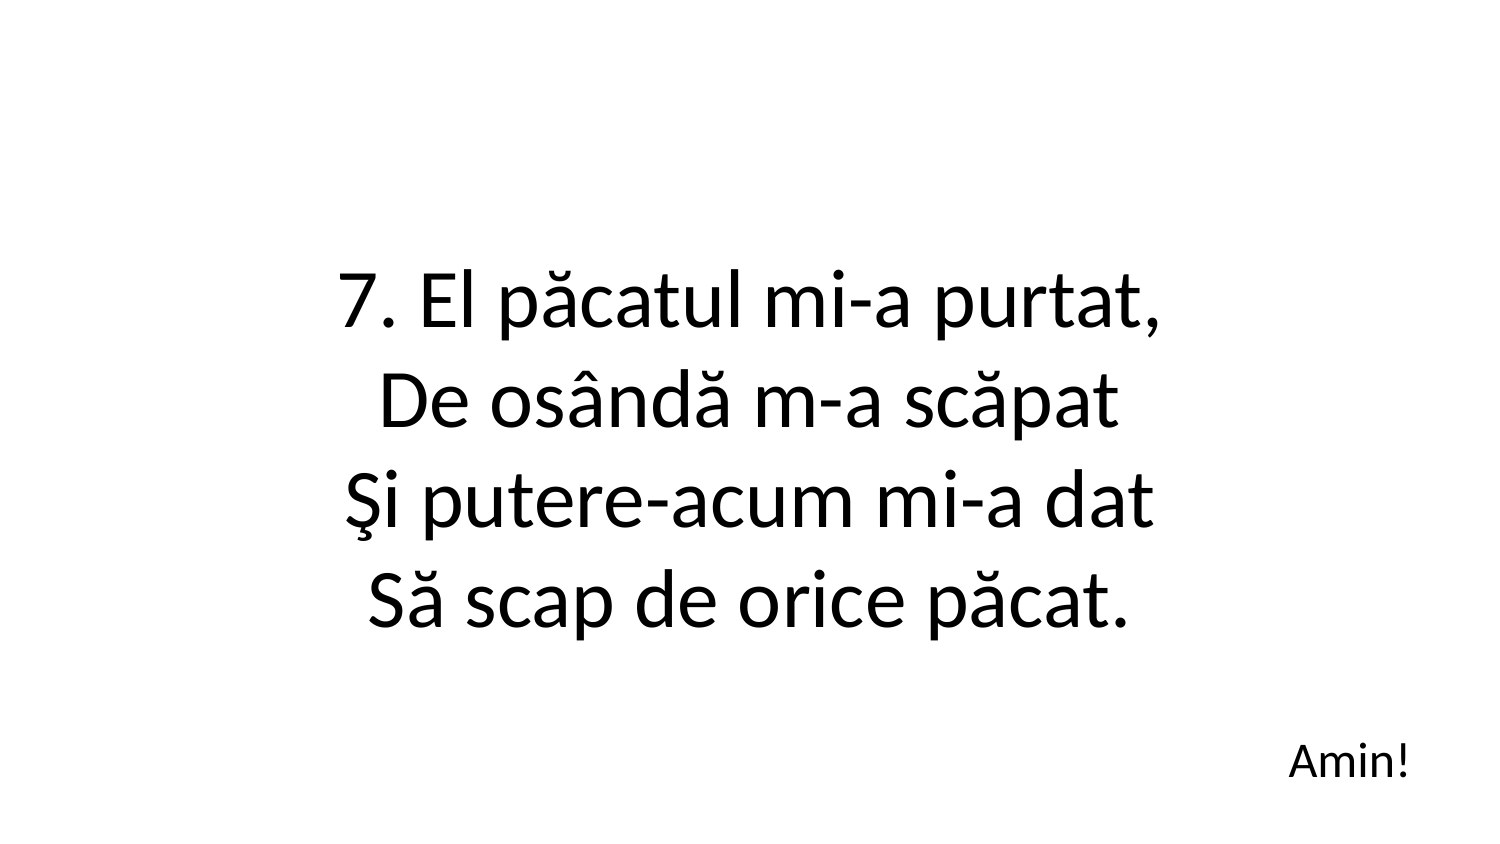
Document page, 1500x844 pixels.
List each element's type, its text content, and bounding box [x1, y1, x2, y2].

text_box 7. El păcatul mi-a purtat, De osândă m-a scăpat Şi putere-acum mi-a dat Să scap de orice păcat. [321, 192, 1179, 652]
text_box Amin! [1273, 674, 1427, 795]
